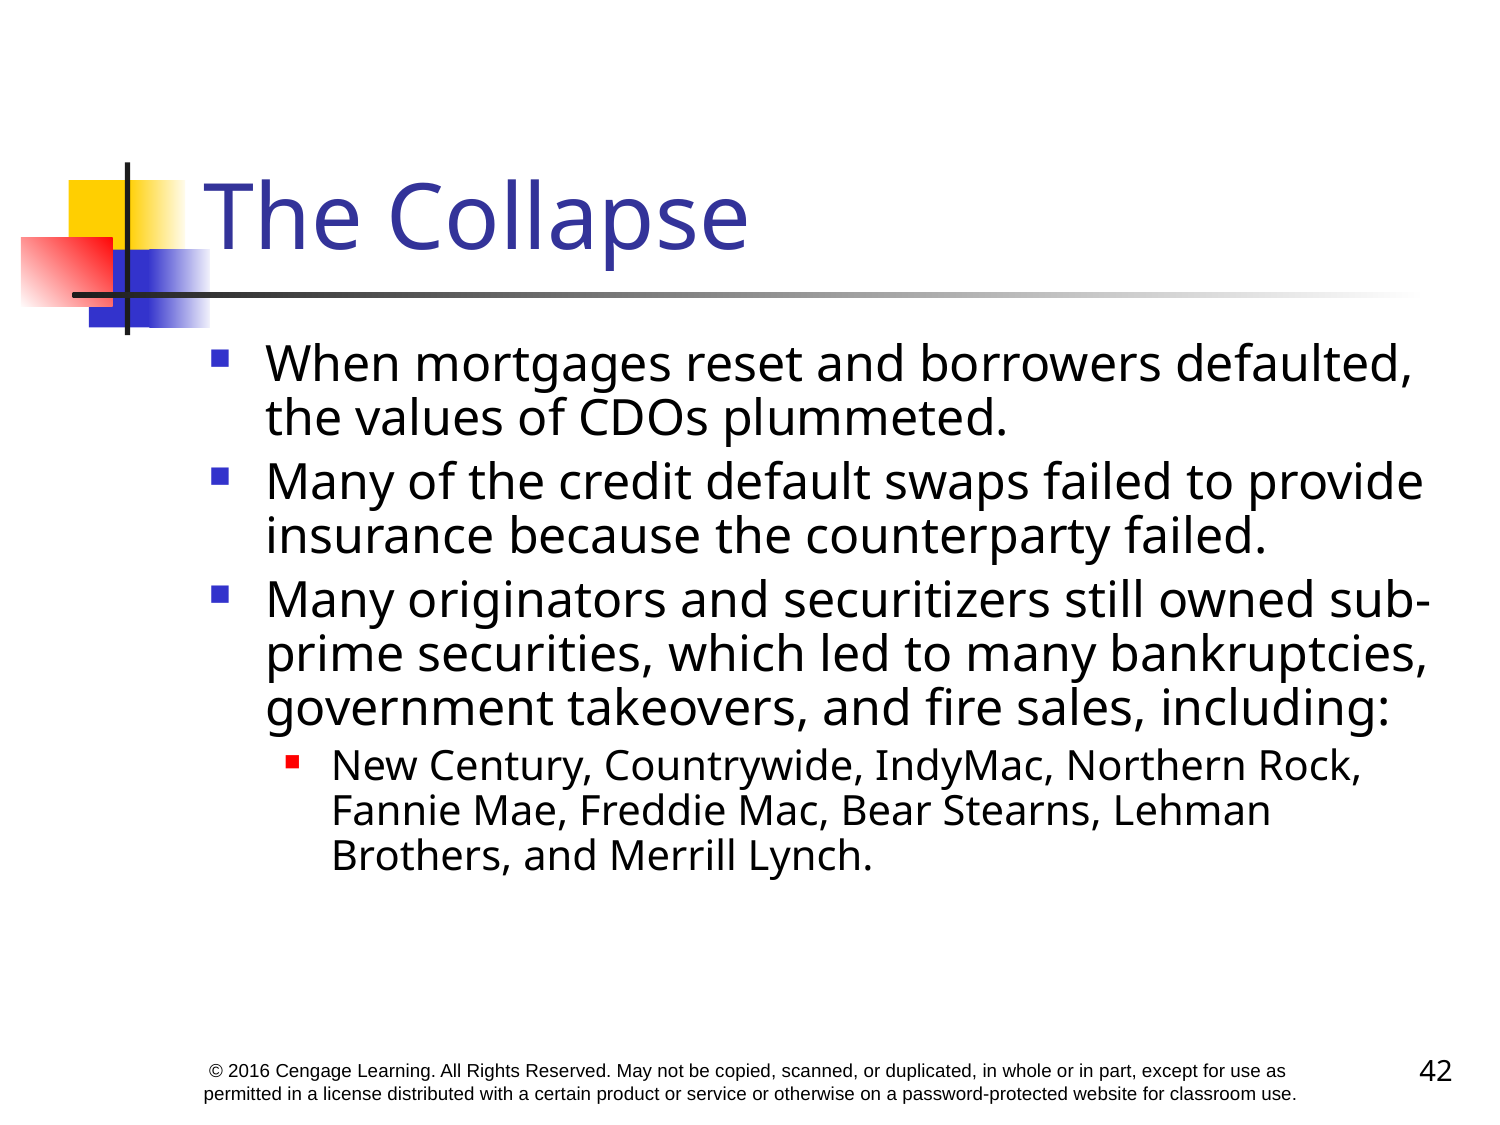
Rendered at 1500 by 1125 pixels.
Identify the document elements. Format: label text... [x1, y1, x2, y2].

list When mortgages reset and borrowers defaulted, the values of CDOs plummeted. Many of the credit default swaps failed to provide insurance because the counterparty failed. Many originators and securitizers still owned sub-prime securities, which led to many bankruptcies, government takeovers, and fire sales, including: New Century, Countrywide, IndyMac, Northern Rock, Fannie Mae, Freddie Mac, Bear Stearns, Lehman Brothers, and Merrill Lynch. [193, 330, 1470, 1007]
slide_number 42 [1154, 1023, 1468, 1100]
title The Collapse [188, 34, 1468, 276]
